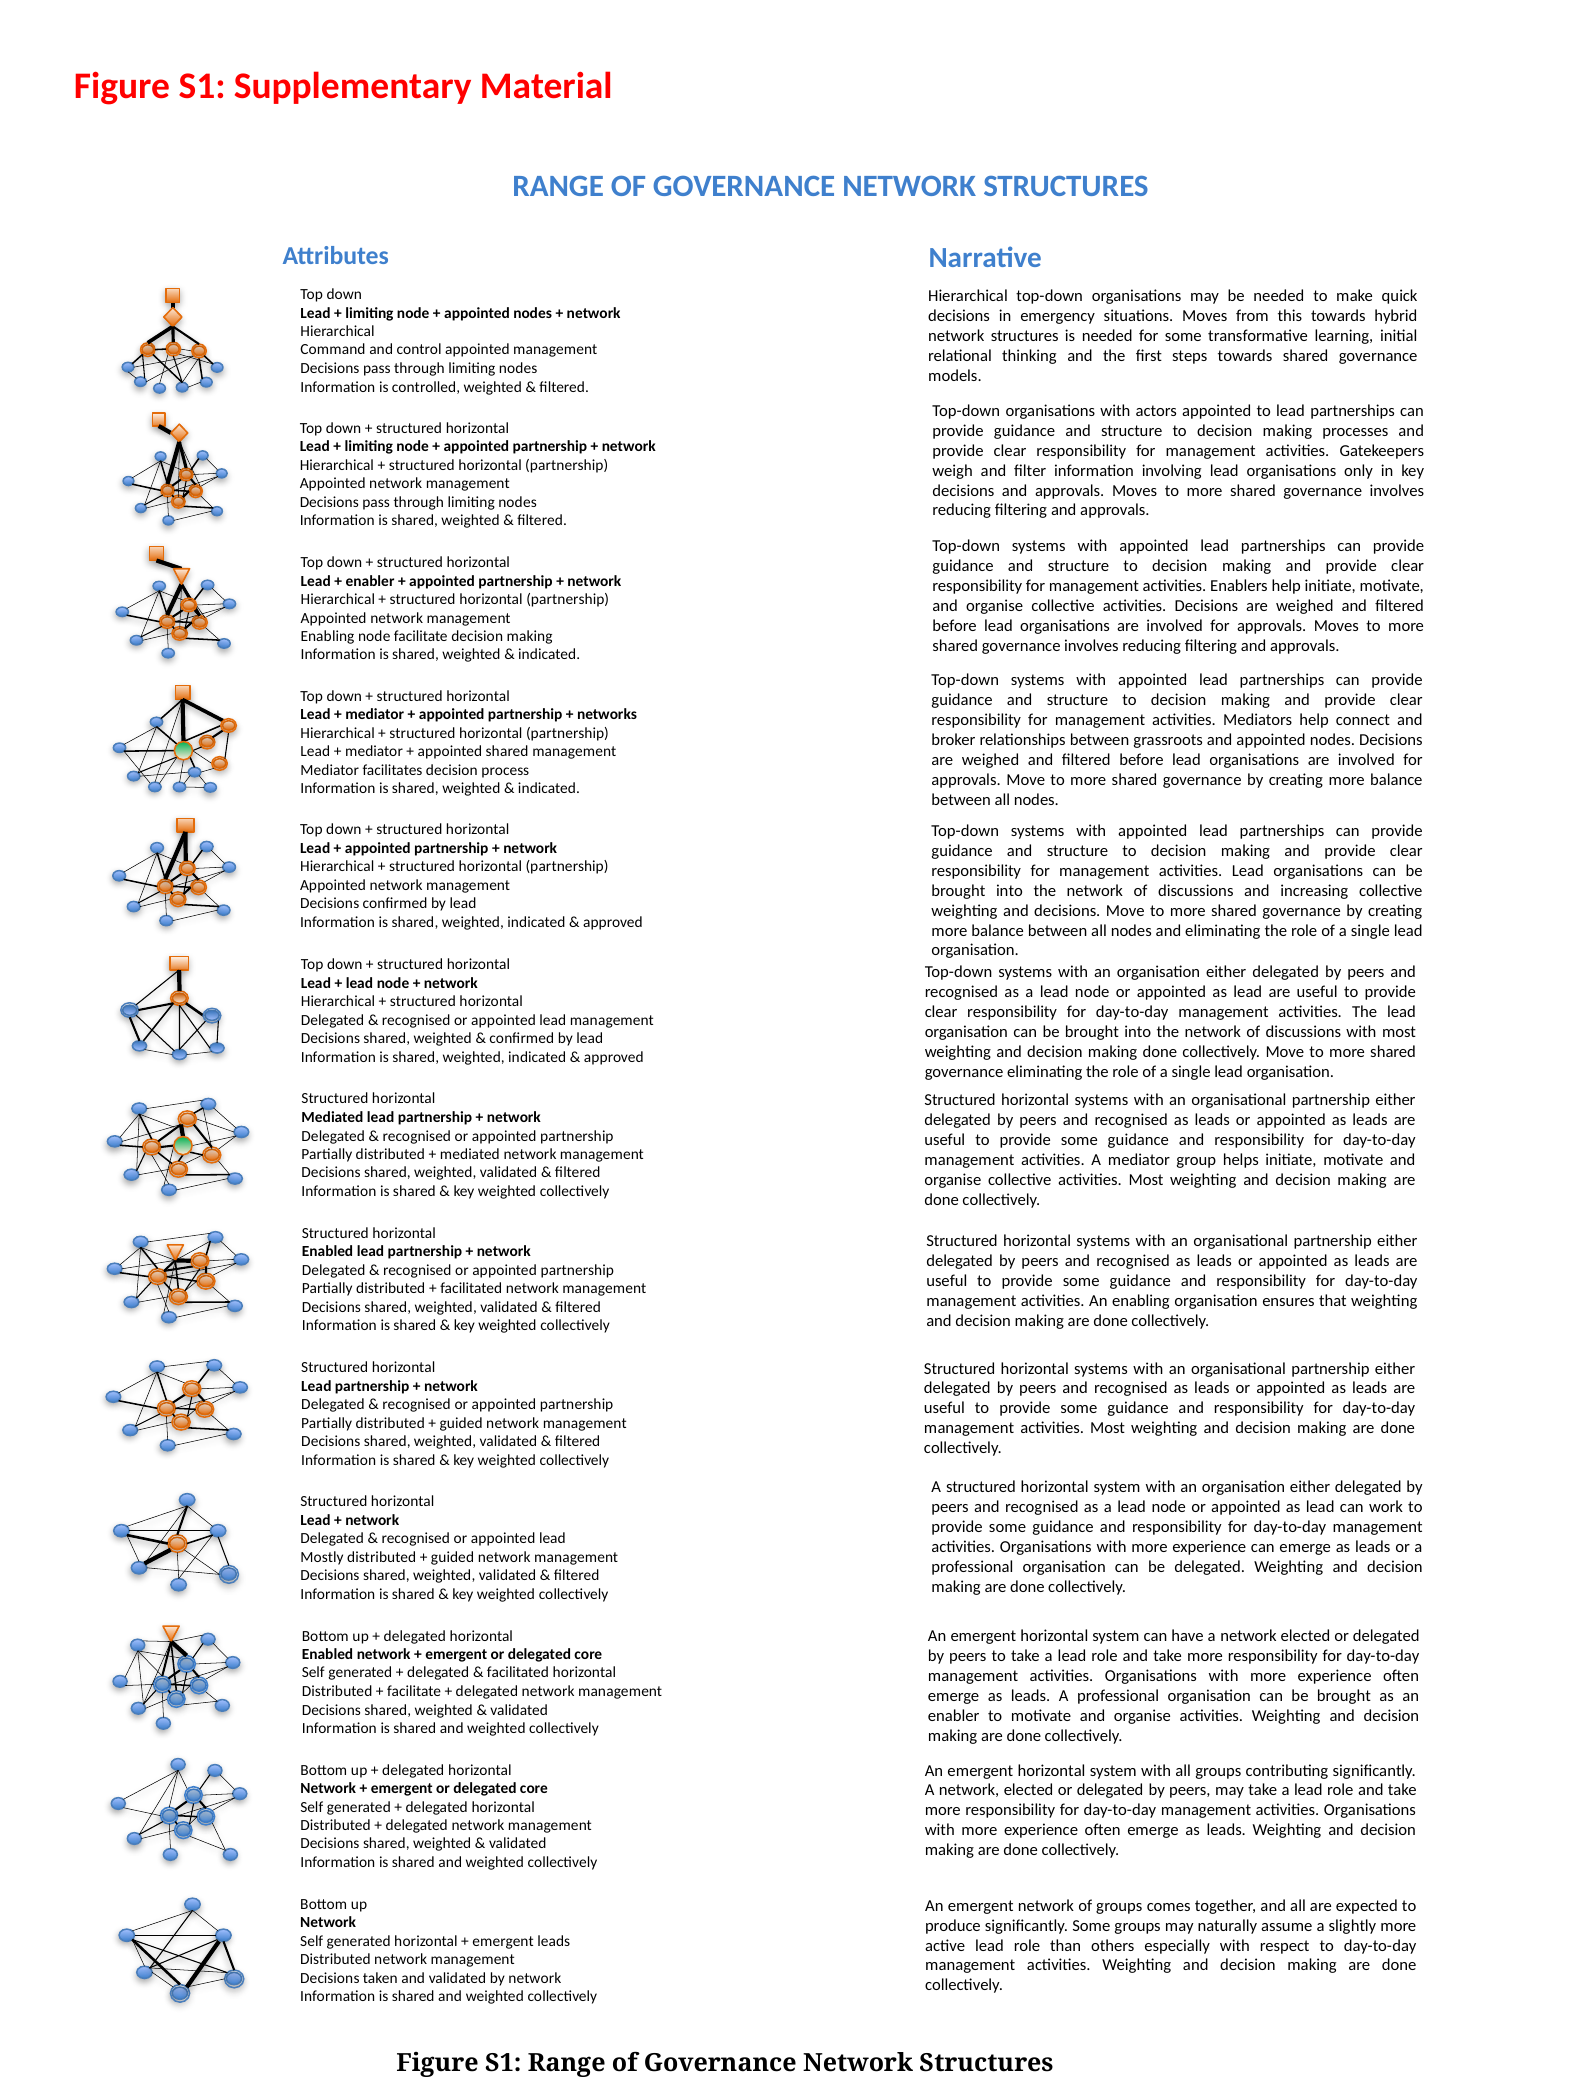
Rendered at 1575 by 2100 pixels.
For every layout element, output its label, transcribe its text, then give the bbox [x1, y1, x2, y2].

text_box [118, 1897, 244, 2003]
text_box Top-down organisations with actors appointed to lead partnerships can provide guidance and structure to decision making processes and provide clear responsibility for management activities. Gatekeepers weigh and filter information involving lead organisations only in key decisions and approvals. Moves to more shared governance involves reducing filtering and approvals. [917, 392, 1440, 527]
text_box Bottom up Network Self generated horizontal + emergent leads Distributed network management Decisions taken and validated by network Information is shared and weighted collectively [285, 1886, 638, 2013]
text_box Structured horizontal systems with an organisational partnership either delegated by peers and recognised as leads or appointed as leads are useful to provide some guidance and responsibility for day-to-day management activities. An enabling organisation ensures that weighting and decision making are done collectively. [911, 1222, 1433, 1337]
text_box A structured horizontal system with an organisation either delegated by peers and recognised as a lead node or appointed as lead can work to provide some guidance and responsibility for day-to-day management activities. Organisations with more experience can emerge as leads or a professional organisation can be delegated. Weighting and decision making are done collectively. [916, 1468, 1438, 1603]
text_box Figure S1: Supplementary Material [59, 53, 809, 114]
text_box Top down Lead + limiting node + appointed nodes + network Hierarchical Command and control appointed management Decisions pass through limiting nodes Information is controlled, weighted & filtered. [285, 276, 737, 403]
text_box Top down + structured horizontal Lead + mediator + appointed partnership + networks Hierarchical + structured horizontal (partnership) Lead + mediator + appointed shared management Mediator facilitates decision process Information is shared, weighted & indicated. [285, 678, 697, 805]
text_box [122, 412, 228, 526]
text_box Structured horizontal systems with an organisational partnership either delegated by peers and recognised as leads or appointed as leads are useful to provide some guidance and responsibility for day-to-day management activities. Most weighting and decision making are done collectively. [909, 1350, 1431, 1465]
text_box An emergent horizontal system can have a network elected or delegated by peers to take a lead role and take more responsibility for day-to-day management activities. Organisations with more experience often emerge as leads. A professional organisation can be brought as an enabler to motivate and organise activities. Weighting and decision making are done collectively. [913, 1617, 1435, 1752]
text_box An emergent network of groups comes together, and all are expected to produce significantly. Some groups may naturally assume a slightly more active lead role than others especially with respect to day-to-day management activities. Weighting and decision making are done collectively. [910, 1886, 1432, 2002]
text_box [107, 1231, 249, 1324]
text_box An emergent horizontal system with all groups contributing significantly. A network, elected or delegated by peers, may take a lead role and take more responsibility for day-to-day management activities. Organisations with more experience often emerge as leads. Weighting and decision making are done collectively. [909, 1751, 1432, 1867]
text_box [105, 1359, 248, 1452]
text_box Attributes [267, 231, 410, 277]
text_box Structured horizontal systems with an organisational partnership either delegated by peers and recognised as leads or appointed as leads are useful to provide some guidance and responsibility for day-to-day management activities. A mediator group helps initiate, motivate and organise collective activities. Most weighting and decision making are done collectively. [909, 1081, 1432, 1216]
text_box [115, 546, 236, 659]
text_box Top-down systems with appointed lead partnerships can provide guidance and structure to decision making and provide clear responsibility for management activities. Enablers help initiate, motivate, and organise collective activities. Decisions are weighed and filtered before lead organisations are involved for approvals. Moves to more shared governance involves reducing filtering and approvals. [917, 527, 1440, 663]
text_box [121, 288, 224, 394]
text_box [113, 685, 237, 793]
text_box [112, 818, 236, 926]
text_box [107, 1098, 249, 1196]
text_box Bottom up + delegated horizontal Network + emergent or delegated core Self generated + delegated horizontal Distributed + delegated network management Decisions shared, weighted & validated Information is shared and weighted collectively [285, 1752, 698, 1878]
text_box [113, 1493, 239, 1592]
text_box Bottom up + delegated horizontal Enabled network + emergent or delegated core Self generated + delegated & facilitated horizontal Distributed + facilitate + delegated network management Decisions shared, weighted & validated Information is shared and weighted collectively [287, 1618, 701, 1744]
text_box Top-down systems with an organisation either delegated by peers and recognised as a lead node or appointed as lead are useful to provide clear responsibility for day-to-day management activities. The lead organisation can be brought into the network of discussions with most weighting and decision making done collectively. Move to more shared governance eliminating the role of a single lead organisation. [909, 953, 1432, 1081]
text_box Structured horizontal Lead partnership + network Delegated & recognised or appointed partnership Partially distributed + guided network management Decisions shared, weighted, validated & filtered Information is shared & key weighted collectively [286, 1350, 710, 1476]
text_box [112, 1625, 241, 1730]
text_box Top-down systems with appointed lead partnerships can provide guidance and structure to decision making and provide clear responsibility for management activities. Lead organisations can be brought into the network of discussions and increasing collective weighting and decisions. Move to more shared governance by creating more balance between all nodes and eliminating the role of a single lead organisation. [916, 812, 1438, 967]
text_box Top-down systems with appointed lead partnerships can provide guidance and structure to decision making and provide clear responsibility for management activities. Mediators help connect and broker relationships between grassroots and appointed nodes. Decisions are weighed and filtered before lead organisations are involved for approvals. Move to more shared governance by creating more balance between all nodes. [916, 661, 1438, 812]
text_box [111, 1758, 248, 1861]
text_box Structured horizontal Lead + network Delegated & recognised or appointed lead Mostly distributed + guided network management Decisions shared, weighted, validated & filtered Information is shared & key weighted collectively [285, 1484, 709, 1610]
text_box Top down + structured horizontal Lead + limiting node + appointed partnership + network Hierarchical + structured horizontal (partnership) Appointed network management Decisions pass through limiting nodes Information is shared, weighted & filtered. [285, 410, 725, 537]
text_box Structured horizontal Mediated lead partnership + network Delegated & recognised or appointed partnership Partially distributed + mediated network management Decisions shared, weighted, validated & filtered Information is shared & key weighted collectively [286, 1081, 710, 1207]
text_box Hierarchical top-down organisations may be needed to make quick decisions in emergency situations. Moves from this towards hybrid network structures is needed for some transformative learning, initial relational thinking and the first steps towards shared governance models. [913, 277, 1433, 393]
text_box Narrative [913, 231, 1064, 281]
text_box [120, 956, 225, 1060]
text_box Top down + structured horizontal Lead + enabler + appointed partnership + network Hierarchical + structured horizontal (partnership) Appointed network management Enabling node facilitate decision making Information is shared, weighted & indicated. [285, 544, 698, 671]
text_box Top down + structured horizontal Lead + appointed partnership + network Hierarchical + structured horizontal (partnership) Appointed network management Decisions confirmed by lead Information is shared, weighted, indicated & approved [285, 812, 696, 938]
text_box Figure S1: Range of Governance Network Structures [381, 2039, 1294, 2084]
text_box Structured horizontal Enabled lead partnership + network Delegated & recognised or appointed partnership Partially distributed + facilitated network management Decisions shared, weighted, validated & filtered Information is shared & key weighted collectively [287, 1215, 711, 1342]
text_box RANGE OF GOVERNANCE NETWORK STRUCTURES [497, 158, 1178, 211]
text_box Top down + structured horizontal Lead + lead node + network Hierarchical + structured horizontal Delegated & recognised or appointed lead management Decisions shared, weighted & confirmed by lead Information is shared, weighted, indicated & approved [286, 946, 709, 1073]
